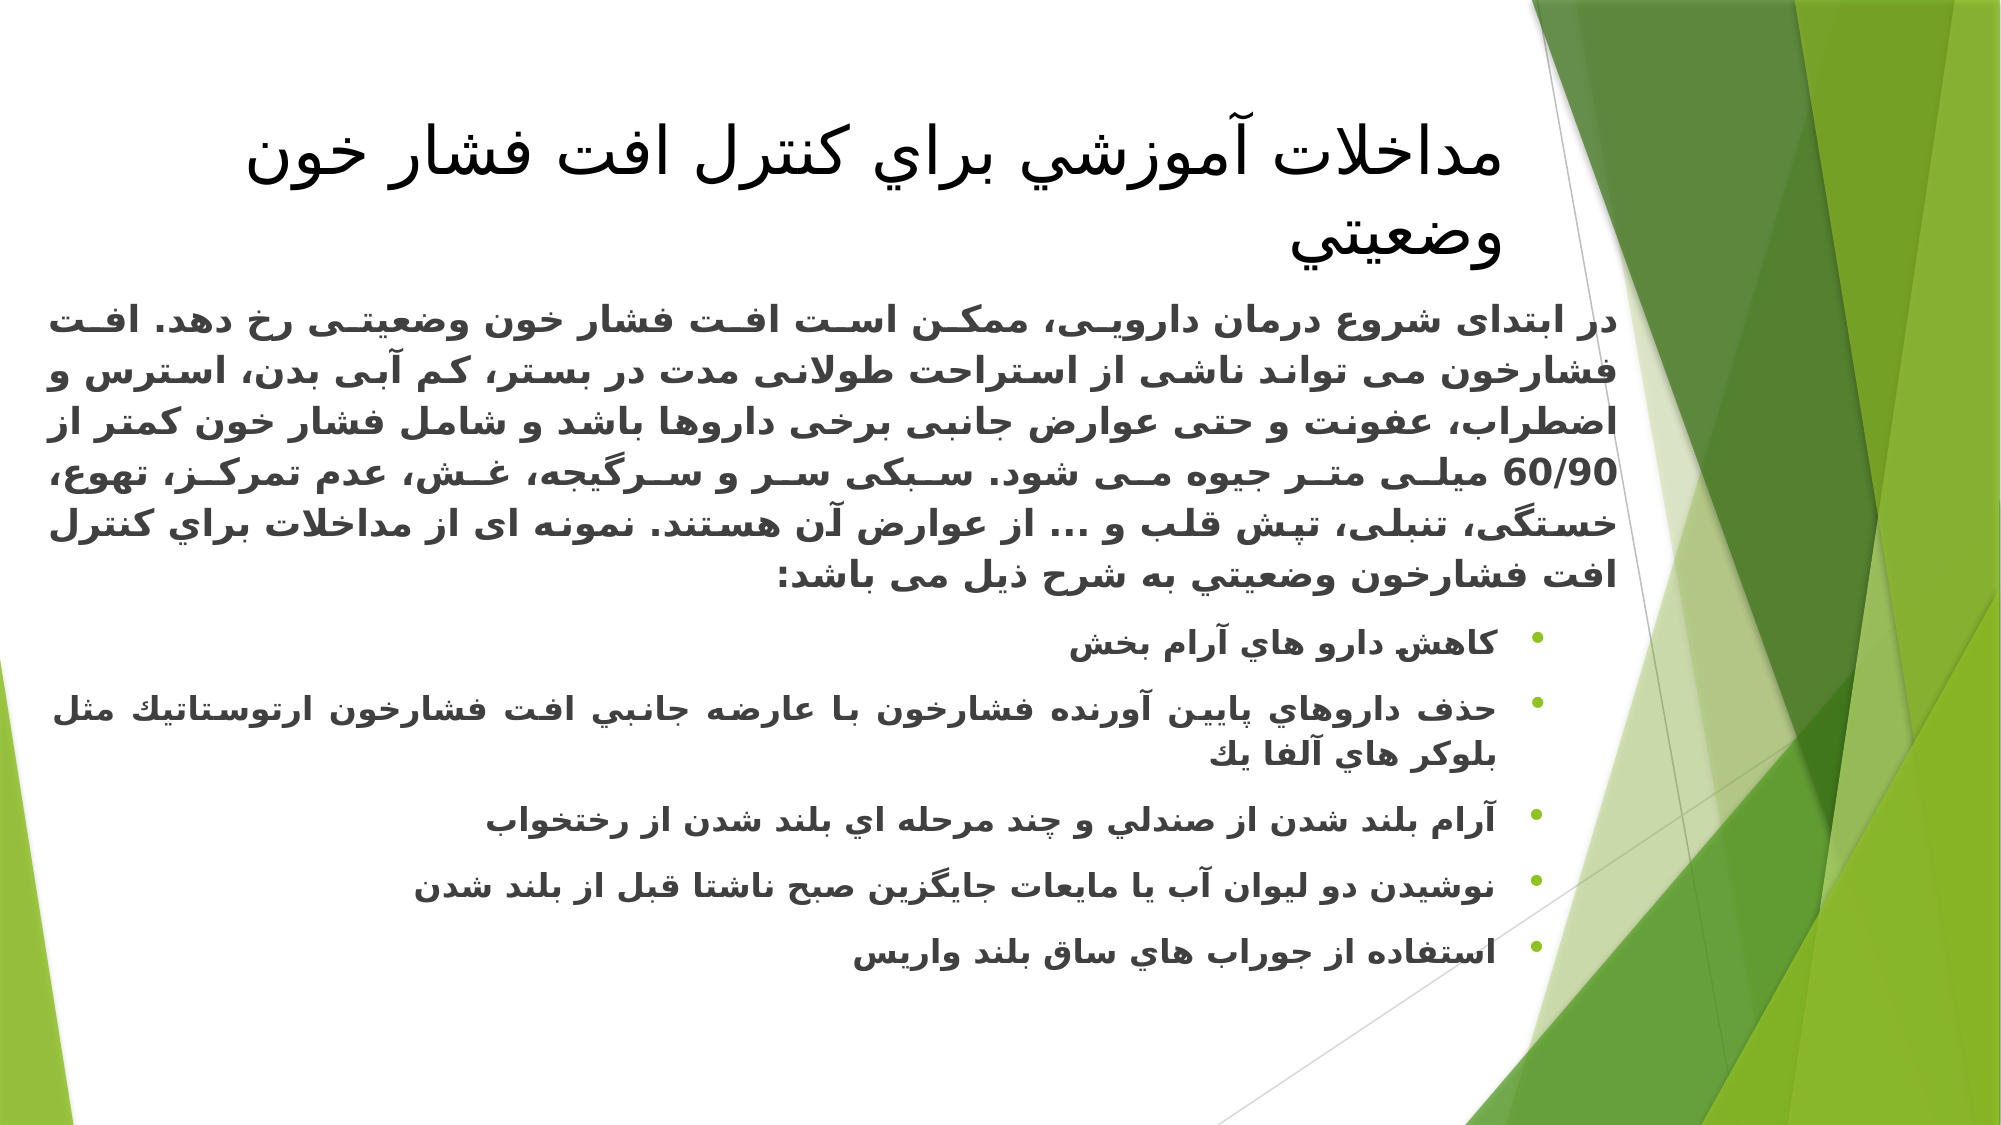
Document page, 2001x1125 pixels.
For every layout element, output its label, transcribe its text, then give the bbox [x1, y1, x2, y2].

title مداخلات آموزشي براي كنترل افت فشار خون وضعيتي [111, 99, 1522, 280]
list در ابتدای شروع درمان دارویی، ممکن است افت فشار خون وضعیتی رخ دهد. افت فشارخون می تواند ناشی از استراحت طولانی مدت در بستر، کم آبی بدن، استرس و اضطراب، عفونت و حتی عوارض جانبی برخی داروها باشد و شامل فشار خون کمتر از 60/90 میلی متر جیوه می شود. سبکی سر و سرگیجه، غش، عدم تمرکز، تهوع، خستگی، تنبلی، تپش قلب و ... از عوارض آن هستند. نمونه ای از مداخلات براي كنترل افت فشارخون وضعيتي به شرح ذیل می باشد: كاهش دارو هاي آرام بخش حذف داروهاي پايين آورنده فشارخون با عارضه جانبي افت فشارخون ارتوستاتيك مثل بلوكر هاي آلفا يك آرام بلند شدن از صندلي و چند مرحله اي بلند شدن از رختخواب نوشيدن دو ليوان آب يا مايعات جايگزين صبح ناشتا قبل از بلند شدن استفاده از جوراب هاي ساق بلند واريس [33, 280, 1634, 979]
